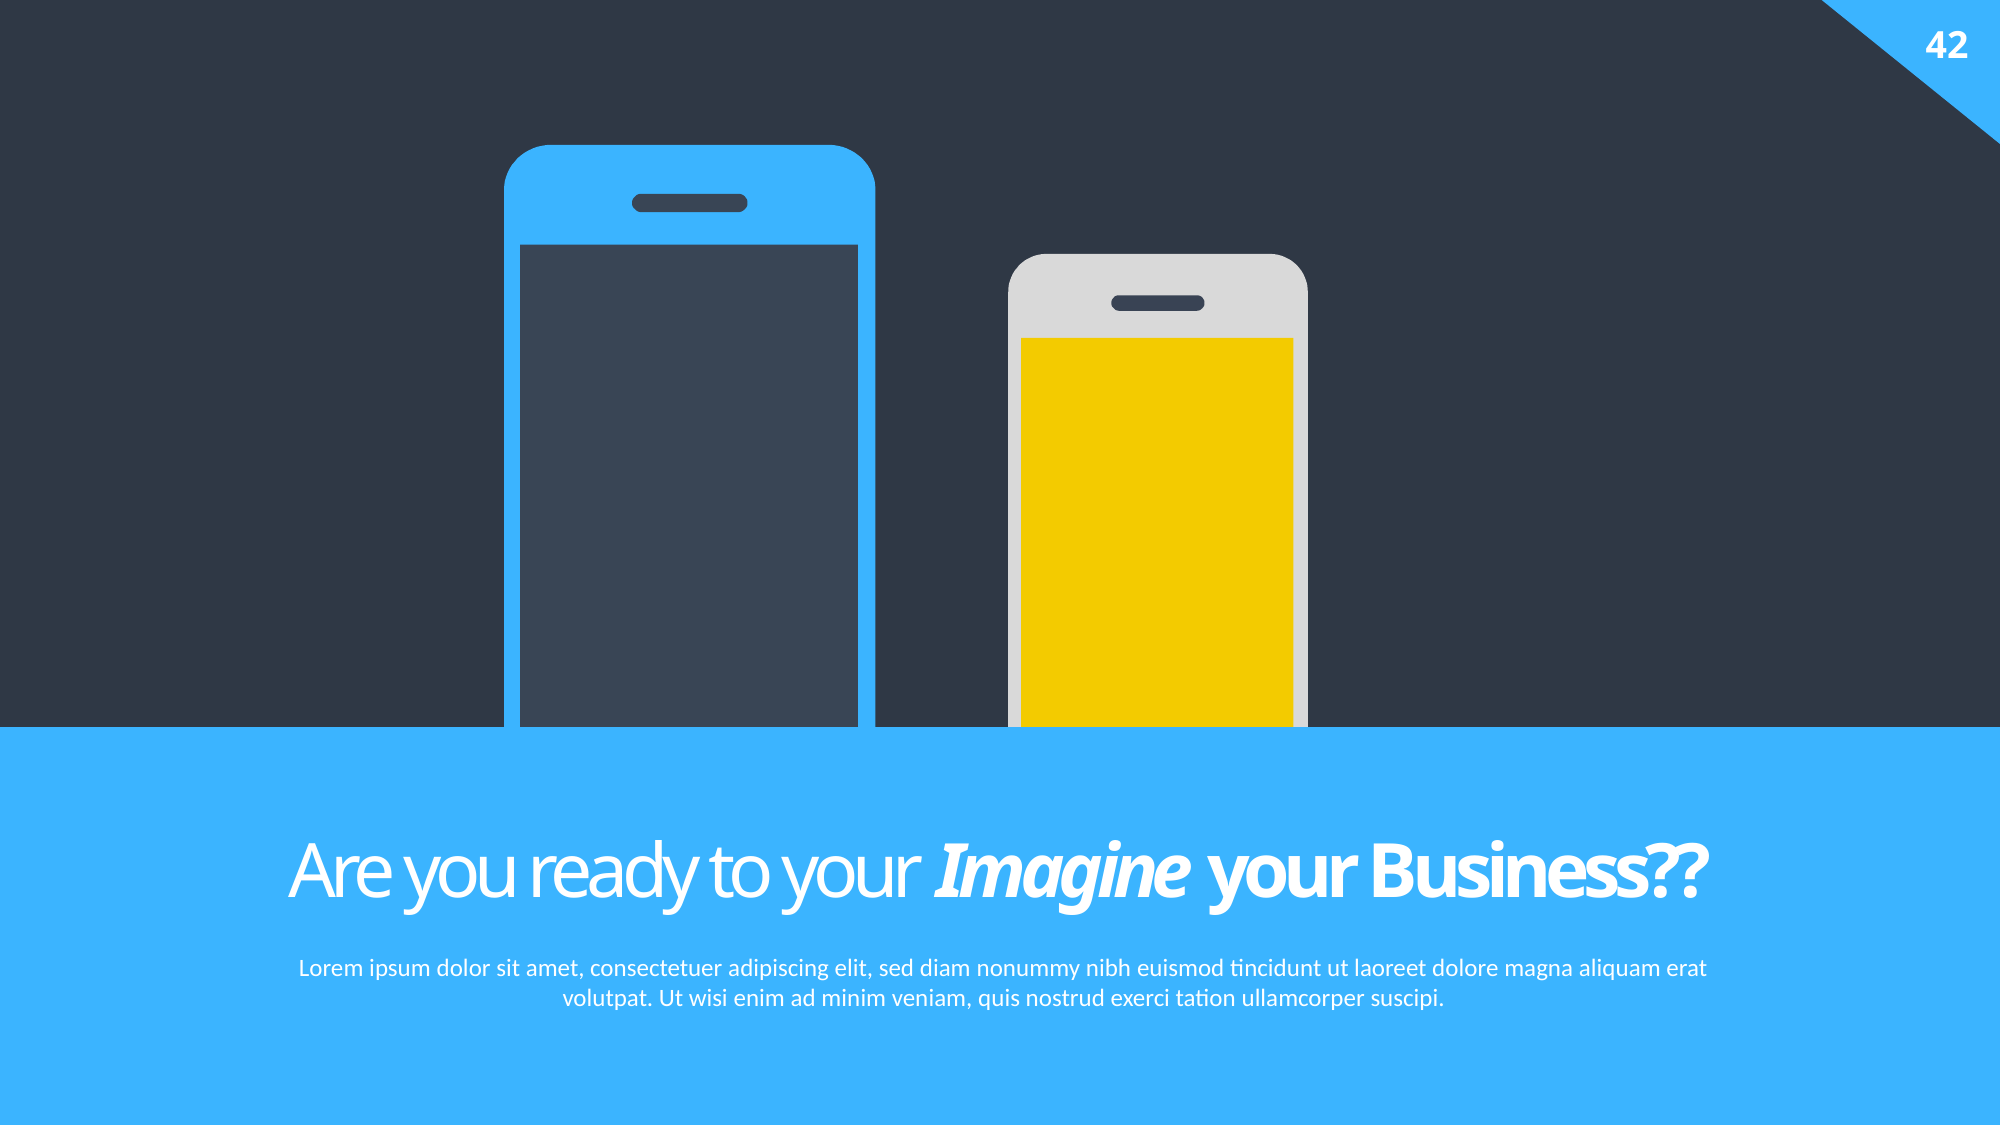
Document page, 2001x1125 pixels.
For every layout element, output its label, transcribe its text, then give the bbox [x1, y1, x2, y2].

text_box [504, 144, 876, 927]
text_box [0, 726, 2000, 1125]
picture [521, 244, 859, 728]
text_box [1008, 253, 1308, 913]
text_box Lorem ipsum dolor sit amet, consectetuer adipiscing elit, sed diam nonummy nibh euismod tincidunt ut laoreet dolore magna aliquam erat volutpat. Ut wisi enim ad minim veniam, quis nostrud exerci tation ullamcorper suscipi. [265, 943, 1744, 1019]
text_box Are you ready to your Imagine your Business?? [265, 820, 504, 926]
text_box Are you ready to your Imagine your Business?? [876, 820, 1735, 926]
picture [1021, 338, 1294, 728]
